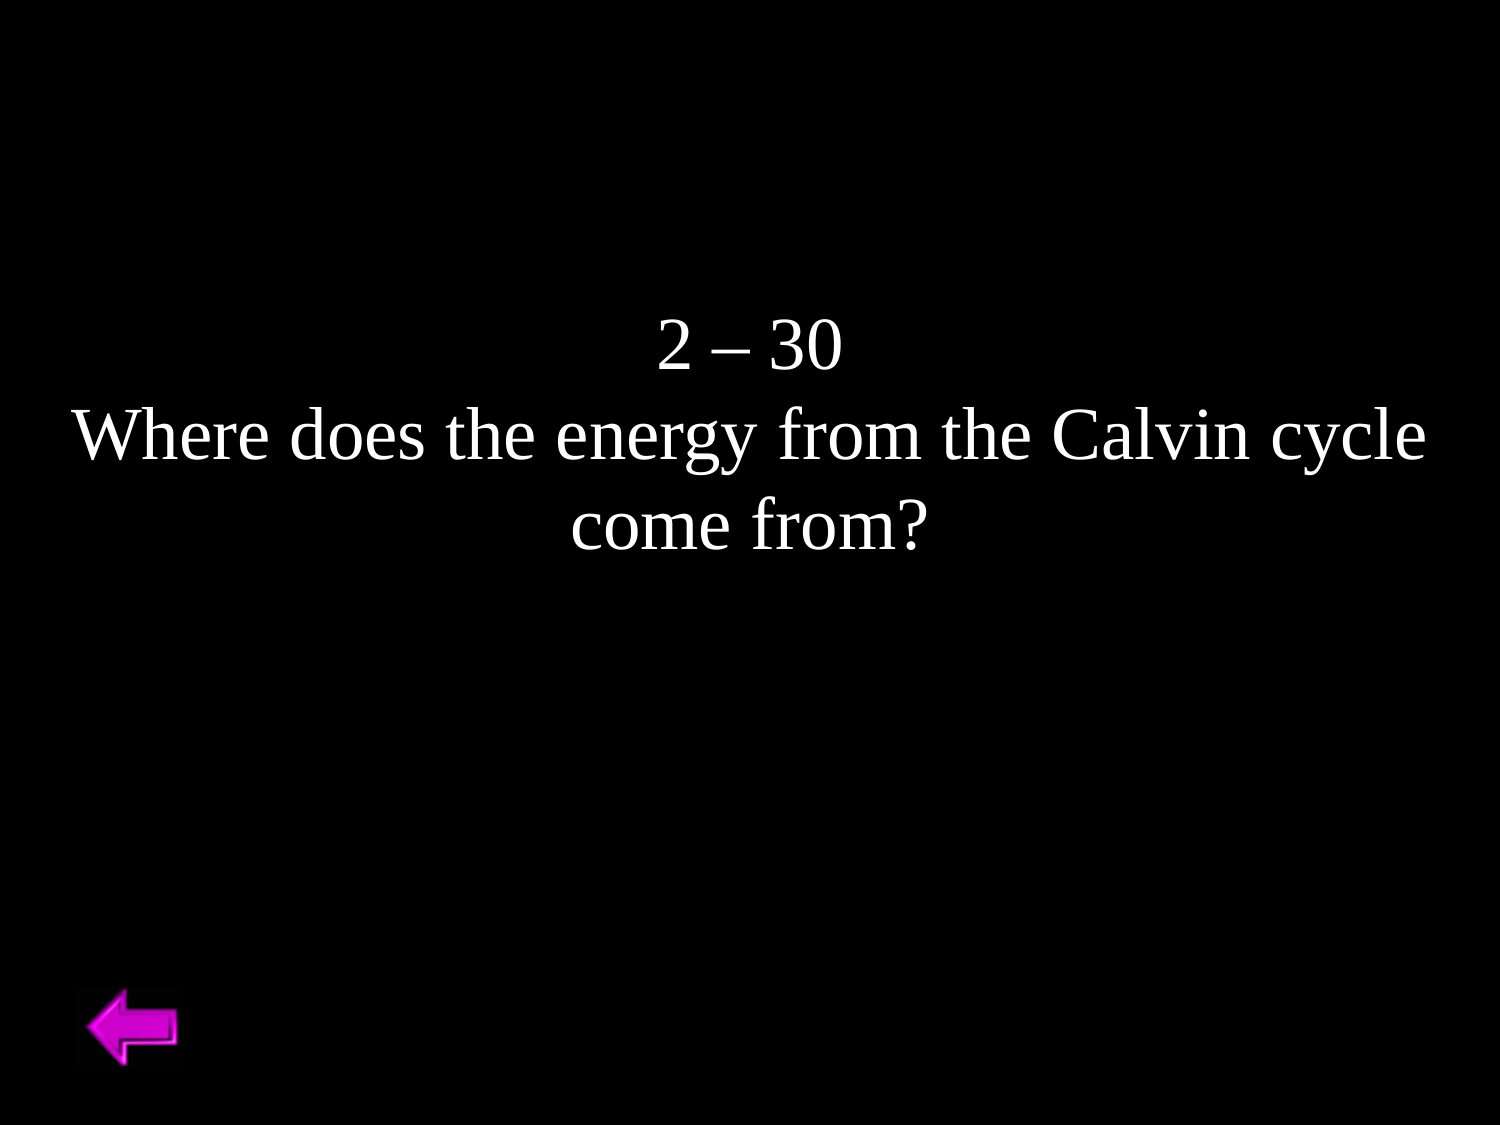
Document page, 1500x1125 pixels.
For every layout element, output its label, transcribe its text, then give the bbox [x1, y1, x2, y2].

text_box 2 – 30 Where does the energy from the Calvin cycle come from? [12, 287, 1488, 573]
picture [74, 987, 183, 1066]
